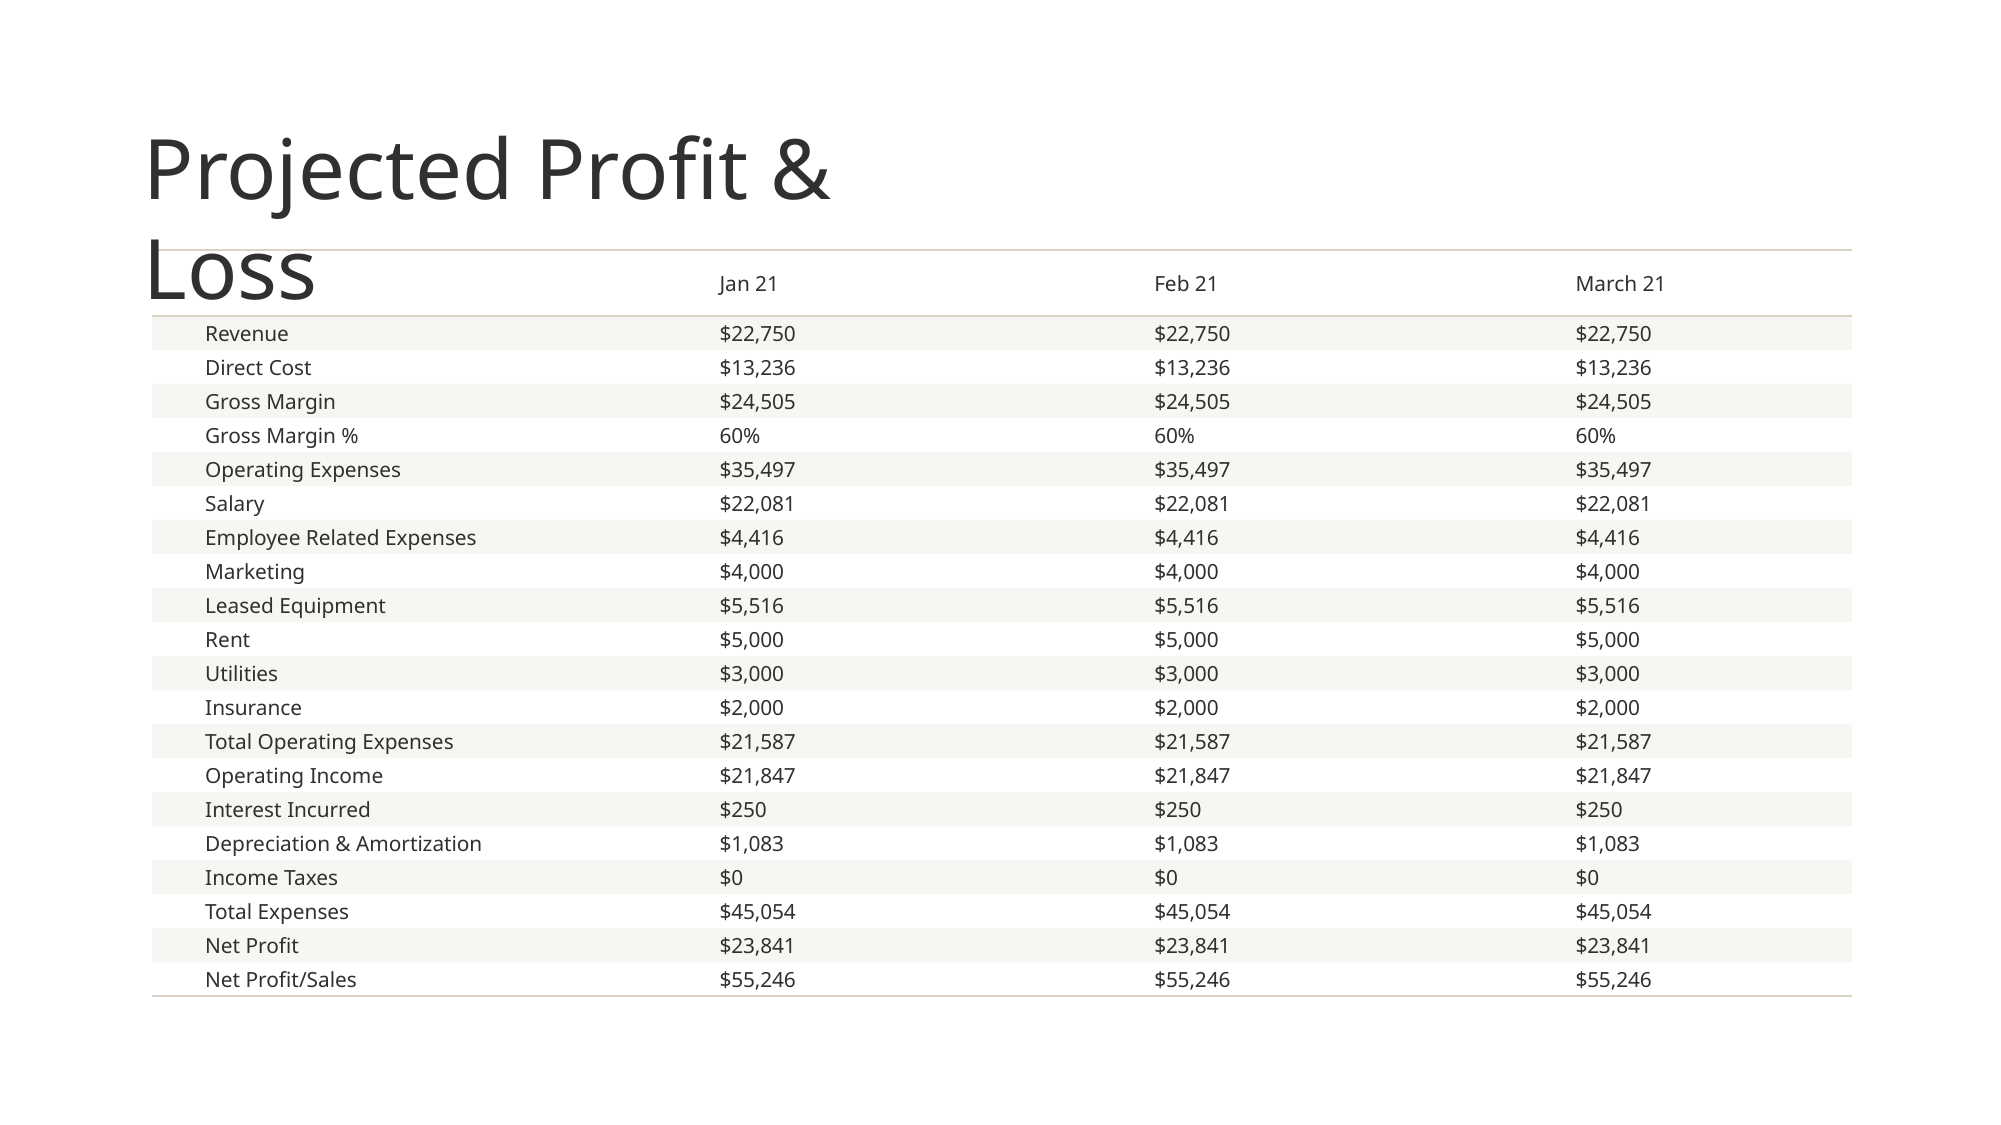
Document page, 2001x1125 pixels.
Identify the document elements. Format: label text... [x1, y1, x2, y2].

table_cell $2,000 [1443, 690, 1852, 724]
table_cell $24,505 [586, 384, 1021, 418]
table_cell $35,497 [1021, 452, 1443, 486]
table_cell $5,516 [1021, 588, 1443, 622]
table_cell $23,841 [1021, 928, 1443, 962]
table_header March 21 [1443, 251, 1852, 315]
table_cell Utilities [152, 656, 586, 690]
table_cell $22,750 [1443, 317, 1852, 350]
table_cell $2,000 [1021, 690, 1443, 724]
table_cell $22,750 [586, 317, 1021, 350]
table_cell $23,841 [586, 928, 1021, 962]
table_cell $55,246 [1021, 962, 1443, 995]
table_cell $21,847 [1021, 758, 1443, 792]
table_cell $23,841 [1443, 928, 1852, 962]
table_cell $55,246 [1443, 962, 1852, 995]
table_cell $55,246 [586, 962, 1021, 995]
table_cell $5,000 [1443, 622, 1852, 656]
table_cell $13,236 [1021, 350, 1443, 384]
table_cell $5,516 [1443, 588, 1852, 622]
table_cell Insurance [152, 690, 586, 724]
table_cell $21,587 [586, 724, 1021, 758]
table_cell $0 [586, 860, 1021, 894]
table_cell $22,081 [1443, 486, 1852, 520]
table_cell Operating Expenses [152, 452, 586, 486]
table_cell $13,236 [1443, 350, 1852, 384]
table_header Feb 21 [1021, 251, 1443, 315]
table_cell $45,054 [1443, 894, 1852, 928]
table_header Jan 21 [1015, 251, 1021, 315]
table_cell $250 [1443, 792, 1852, 826]
table_cell $21,587 [1021, 724, 1443, 758]
table_cell $4,000 [586, 554, 1021, 588]
table_cell $45,054 [586, 894, 1021, 928]
table_cell $21,587 [1443, 724, 1852, 758]
text_box Projected Profit & Loss [129, 108, 1015, 324]
table_cell Marketing [152, 554, 586, 588]
table_cell Depreciation & Amortization [152, 826, 586, 860]
table_cell $22,081 [1021, 486, 1443, 520]
table_cell $1,083 [1021, 826, 1443, 860]
table_cell $5,000 [586, 622, 1021, 656]
table_cell Rent [152, 622, 586, 656]
table_cell $35,497 [586, 452, 1021, 486]
table_cell $22,750 [1021, 317, 1443, 350]
table_cell Total Operating Expenses [152, 724, 586, 758]
table_cell $13,236 [586, 350, 1021, 384]
table_cell $250 [586, 792, 1021, 826]
table_cell $5,000 [1021, 622, 1443, 656]
table_cell Direct Cost [152, 350, 586, 384]
table_cell $3,000 [586, 656, 1021, 690]
table_cell $24,505 [1443, 384, 1852, 418]
table_cell Revenue [152, 324, 586, 350]
table_cell $0 [1443, 860, 1852, 894]
table_cell 60% [586, 418, 1021, 452]
table_cell $45,054 [1021, 894, 1443, 928]
table_cell $3,000 [1021, 656, 1443, 690]
table_cell $1,083 [586, 826, 1021, 860]
table_cell Gross Margin % [152, 418, 586, 452]
table_cell $1,083 [1443, 826, 1852, 860]
table_cell $3,000 [1443, 656, 1852, 690]
table_cell $250 [1021, 792, 1443, 826]
table_cell 60% [1443, 418, 1852, 452]
table_cell $4,416 [1021, 520, 1443, 554]
table_cell $0 [1021, 860, 1443, 894]
table_cell $22,081 [586, 486, 1021, 520]
table_cell $2,000 [586, 690, 1021, 724]
table_cell Net Profit [152, 928, 586, 962]
table_cell $21,847 [586, 758, 1021, 792]
table_cell Salary [152, 486, 586, 520]
table_cell Interest Incurred [152, 792, 586, 826]
table_cell Gross Margin [152, 384, 586, 418]
table_cell Operating Income [152, 758, 586, 792]
table_cell Employee Related Expenses [152, 520, 586, 554]
table_cell $4,416 [1443, 520, 1852, 554]
table_cell 60% [1021, 418, 1443, 452]
table_cell $4,000 [1021, 554, 1443, 588]
table_cell $4,000 [1443, 554, 1852, 588]
table_cell Total Expenses [152, 894, 586, 928]
table_cell Net Profit/Sales [152, 962, 586, 995]
table_cell $35,497 [1443, 452, 1852, 486]
table_cell $5,516 [586, 588, 1021, 622]
table_cell Income Taxes [152, 860, 586, 894]
table_cell $24,505 [1021, 384, 1443, 418]
table_cell $4,416 [586, 520, 1021, 554]
table_cell $21,847 [1443, 758, 1852, 792]
table_cell Leased Equipment [152, 588, 586, 622]
